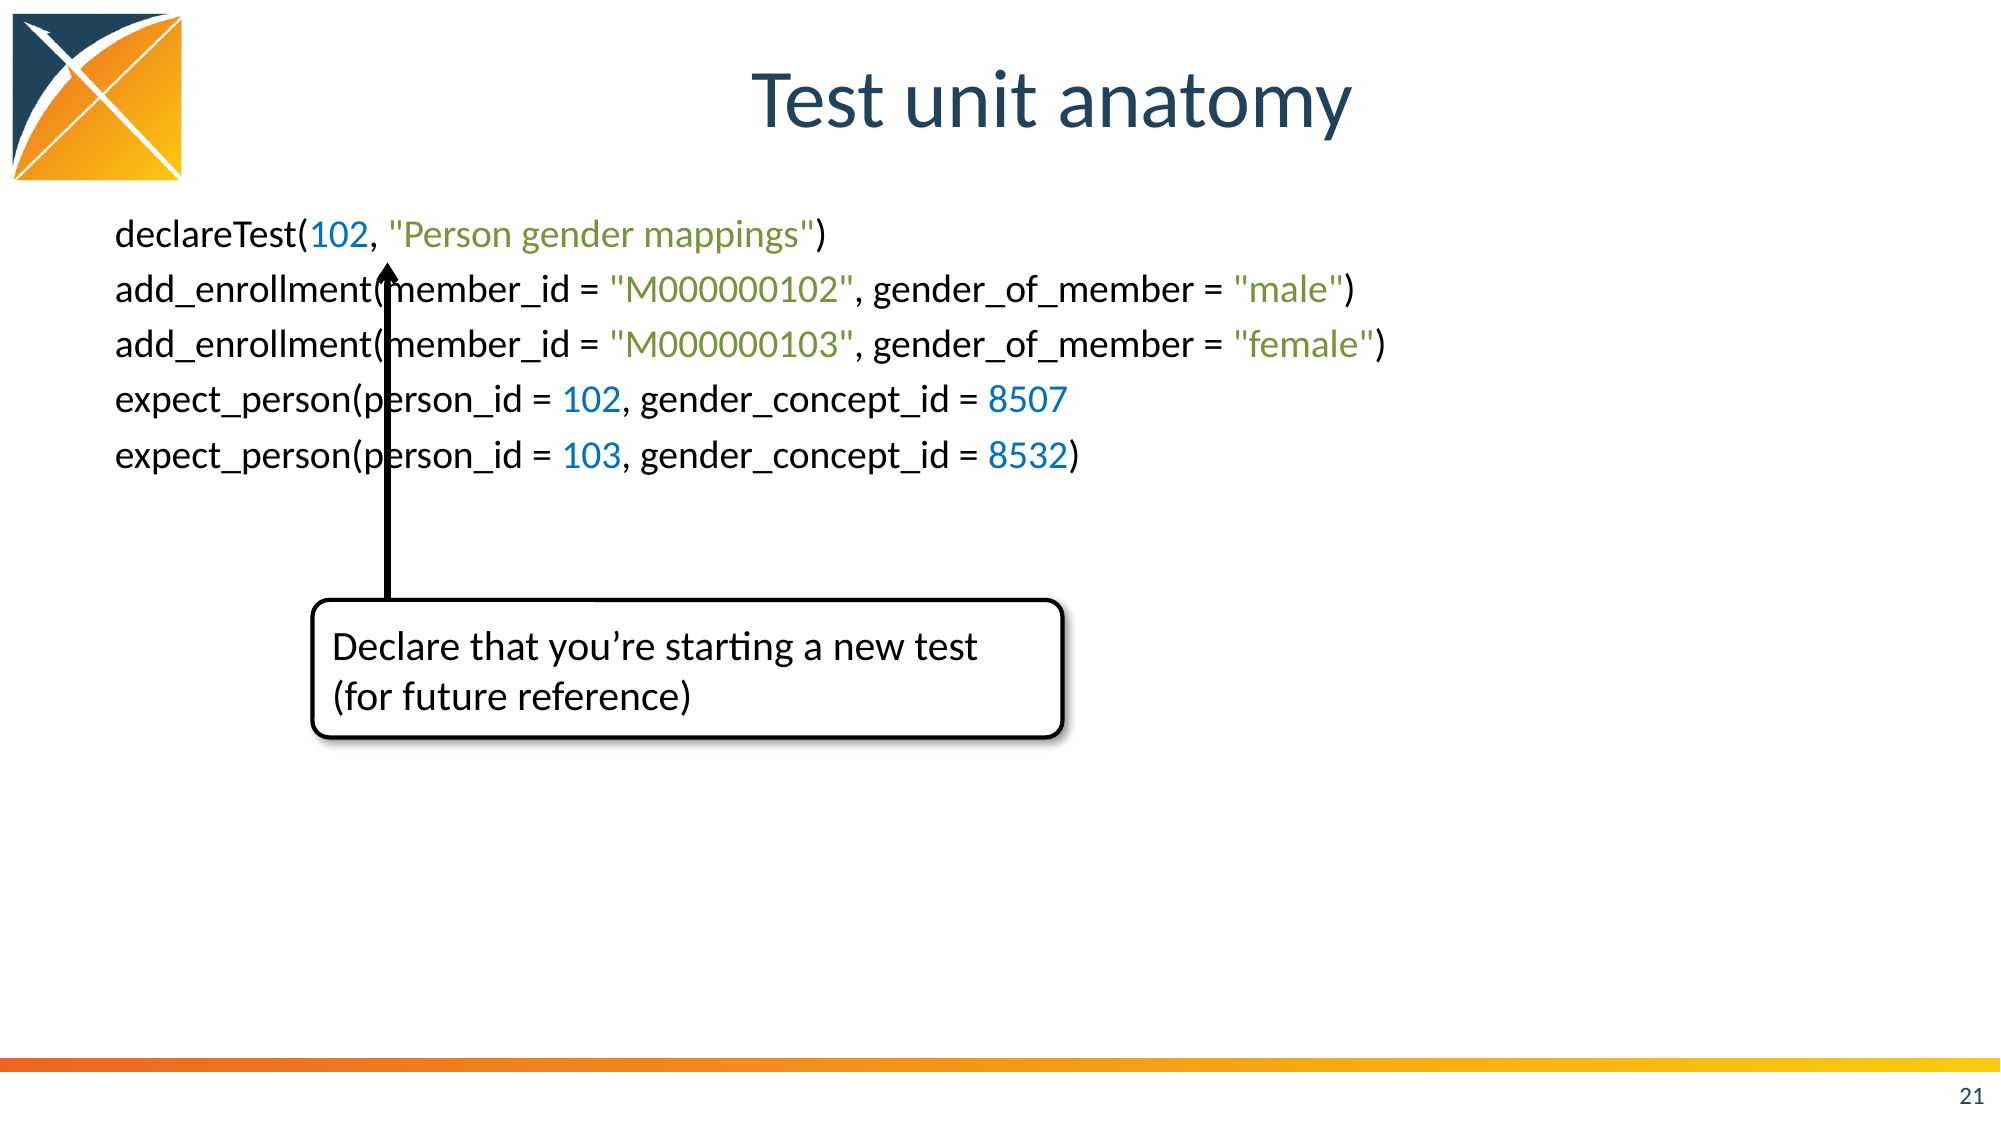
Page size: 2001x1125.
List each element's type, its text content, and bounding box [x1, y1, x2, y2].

slide_number 21 [1533, 1065, 2000, 1125]
list declareTest(102, "Person gender mappings") add_enrollment(member_id = "M000000102", gender_of_member = "male") add_enrollment(member_id = "M000000103", gender_of_member = "female") expect_person(person_id = 102, gender_concept_id = 8507 expect_person(person_id = 103, gender_concept_id = 8532) [99, 200, 1900, 1005]
title Test unit anatomy [205, 24, 1900, 163]
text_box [312, 262, 1063, 738]
picture [0, 0, 206, 200]
